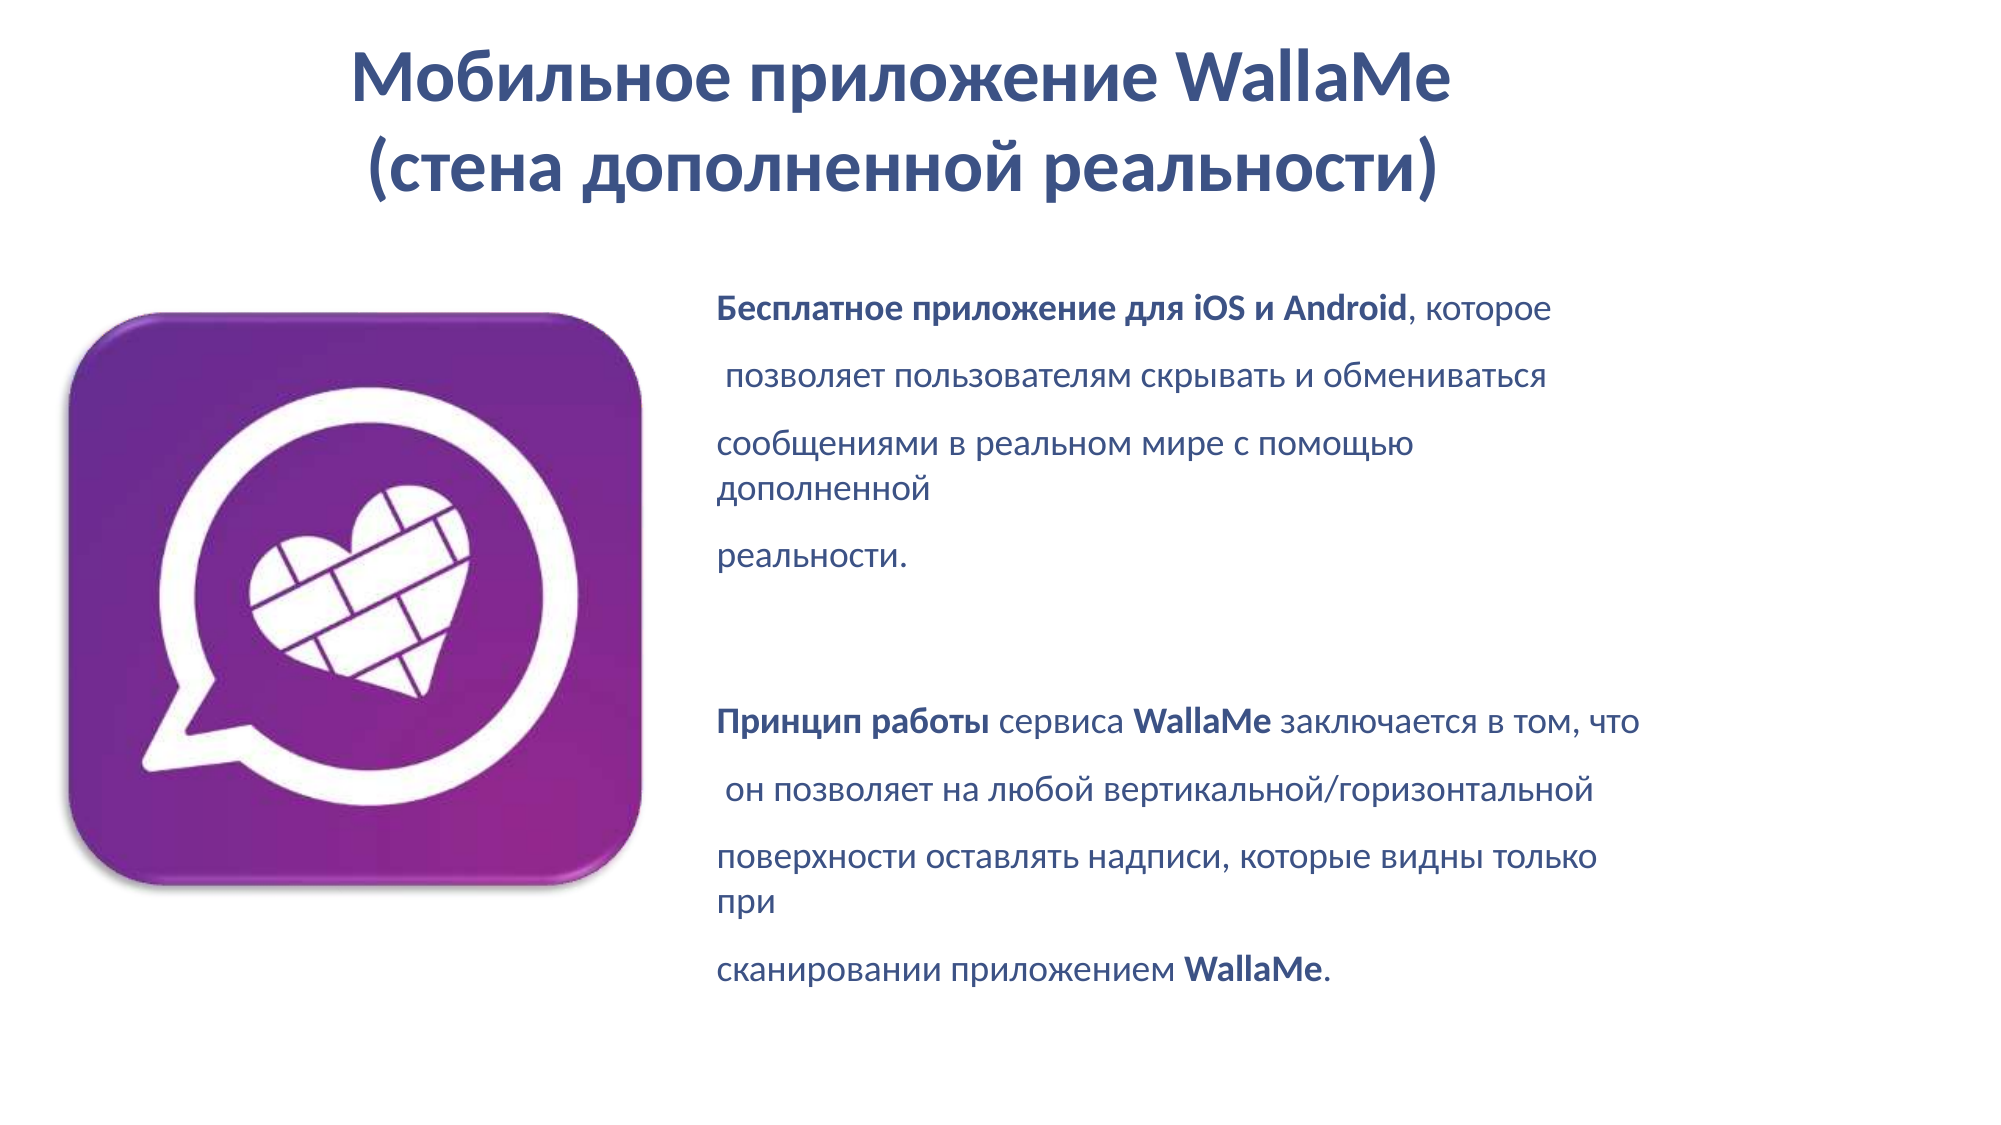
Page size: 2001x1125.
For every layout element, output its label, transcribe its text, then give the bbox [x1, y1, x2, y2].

title Мобильное приложение WallaMe (стена дополненной реальности) [347, 24, 1462, 215]
picture [55, 308, 648, 901]
list Бесплатное приложение для iOS и Android, которое позволяет пользователям скрывать и обмениваться сообщениями в реальном мире с помощью дополненной реальности. Принцип работы сервиса WallaMe заключается в том, что он позволяет на любой вертикальной/горизонтальной поверхности оставлять надписи, которые видны только при сканировании приложением WallaMe. [324, 258, 1676, 989]
